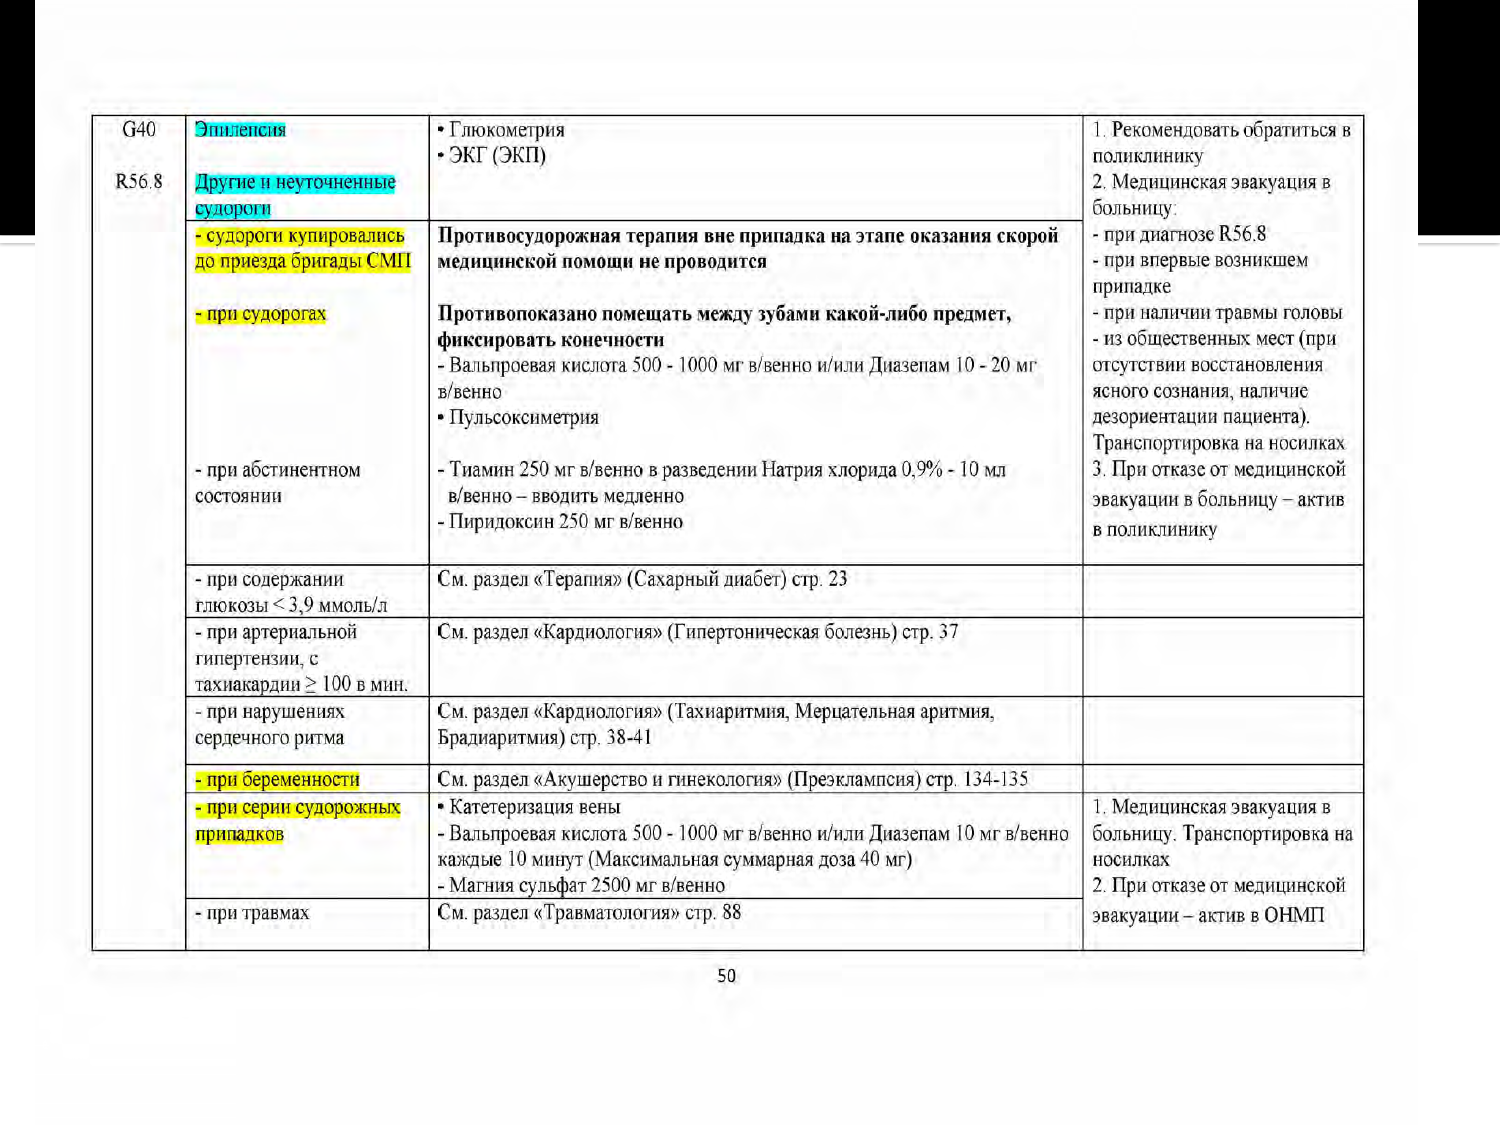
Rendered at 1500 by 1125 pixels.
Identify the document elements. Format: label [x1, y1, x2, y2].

list [35, 0, 1418, 1125]
